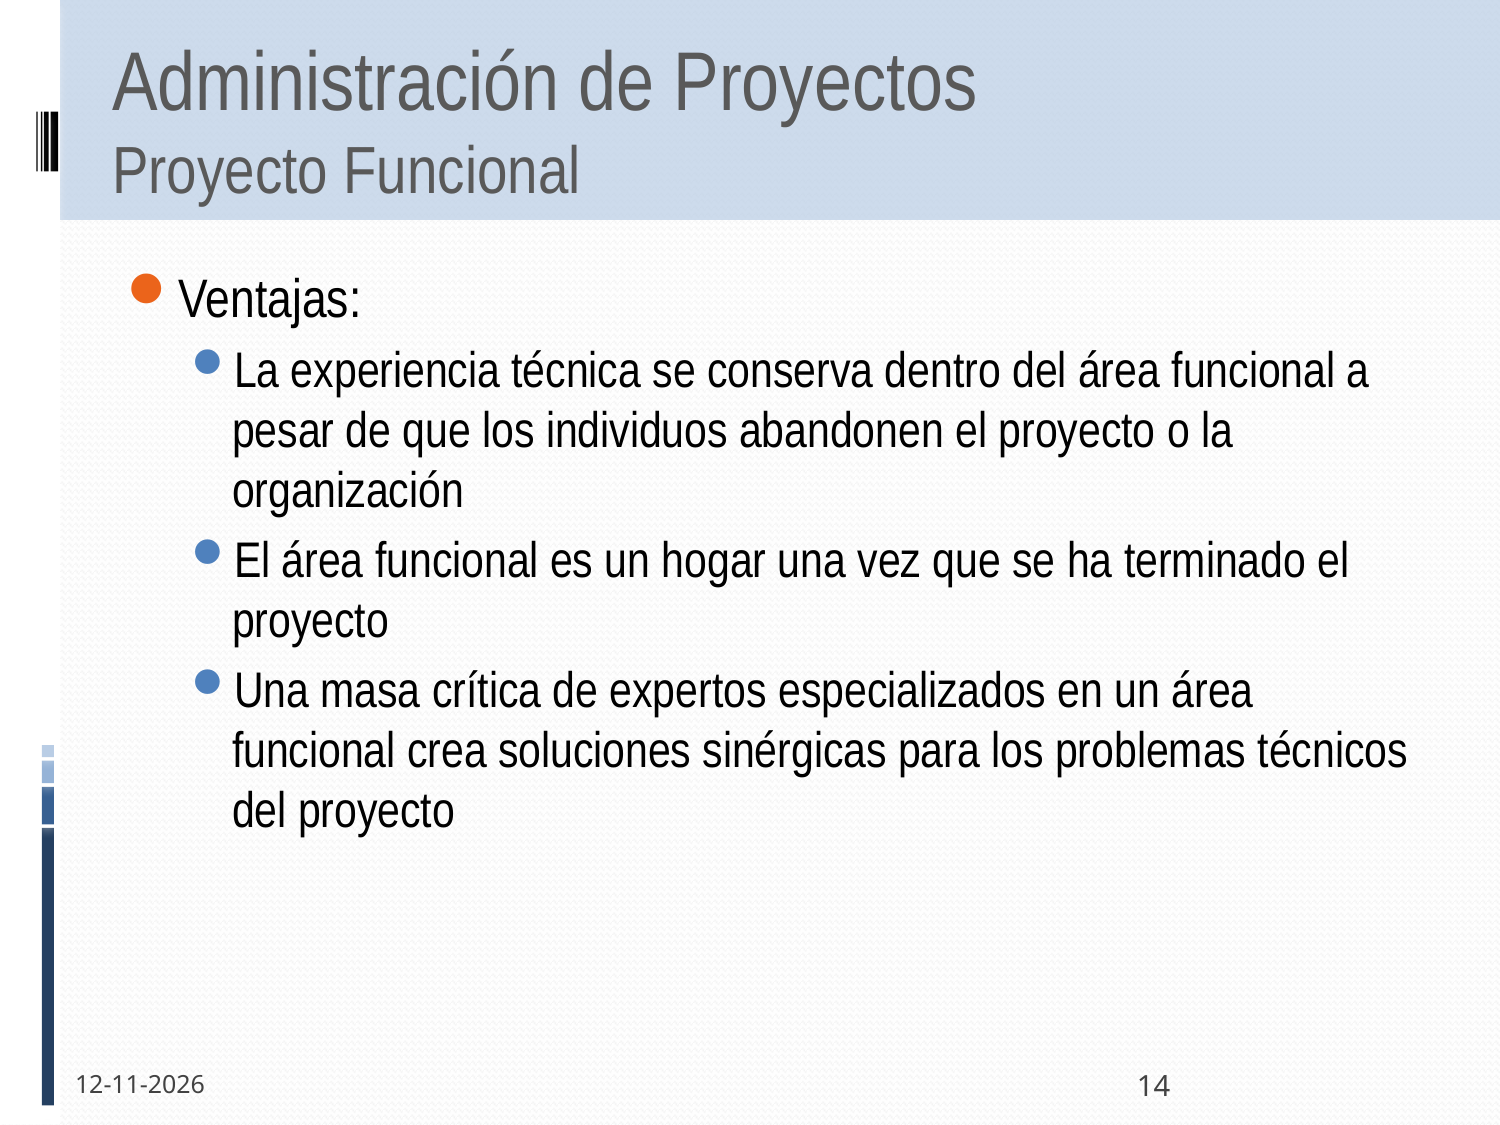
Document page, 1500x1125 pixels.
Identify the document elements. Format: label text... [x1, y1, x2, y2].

title Administración de Proyectos Proyecto Funcional [111, 18, 1436, 207]
list Ventajas: La experiencia técnica se conserva dentro del área funcional a pesar de que los individuos abandonen el proyecto o la organización El área funcional es un hogar una vez que se ha terminado el proyecto Una masa crítica de expertos especializados en un área funcional crea soluciones sinérgicas para los problemas técnicos del proyecto [111, 255, 1436, 1038]
slide_number 14 [1045, 1046, 1171, 1107]
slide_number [75, 1042, 243, 1103]
